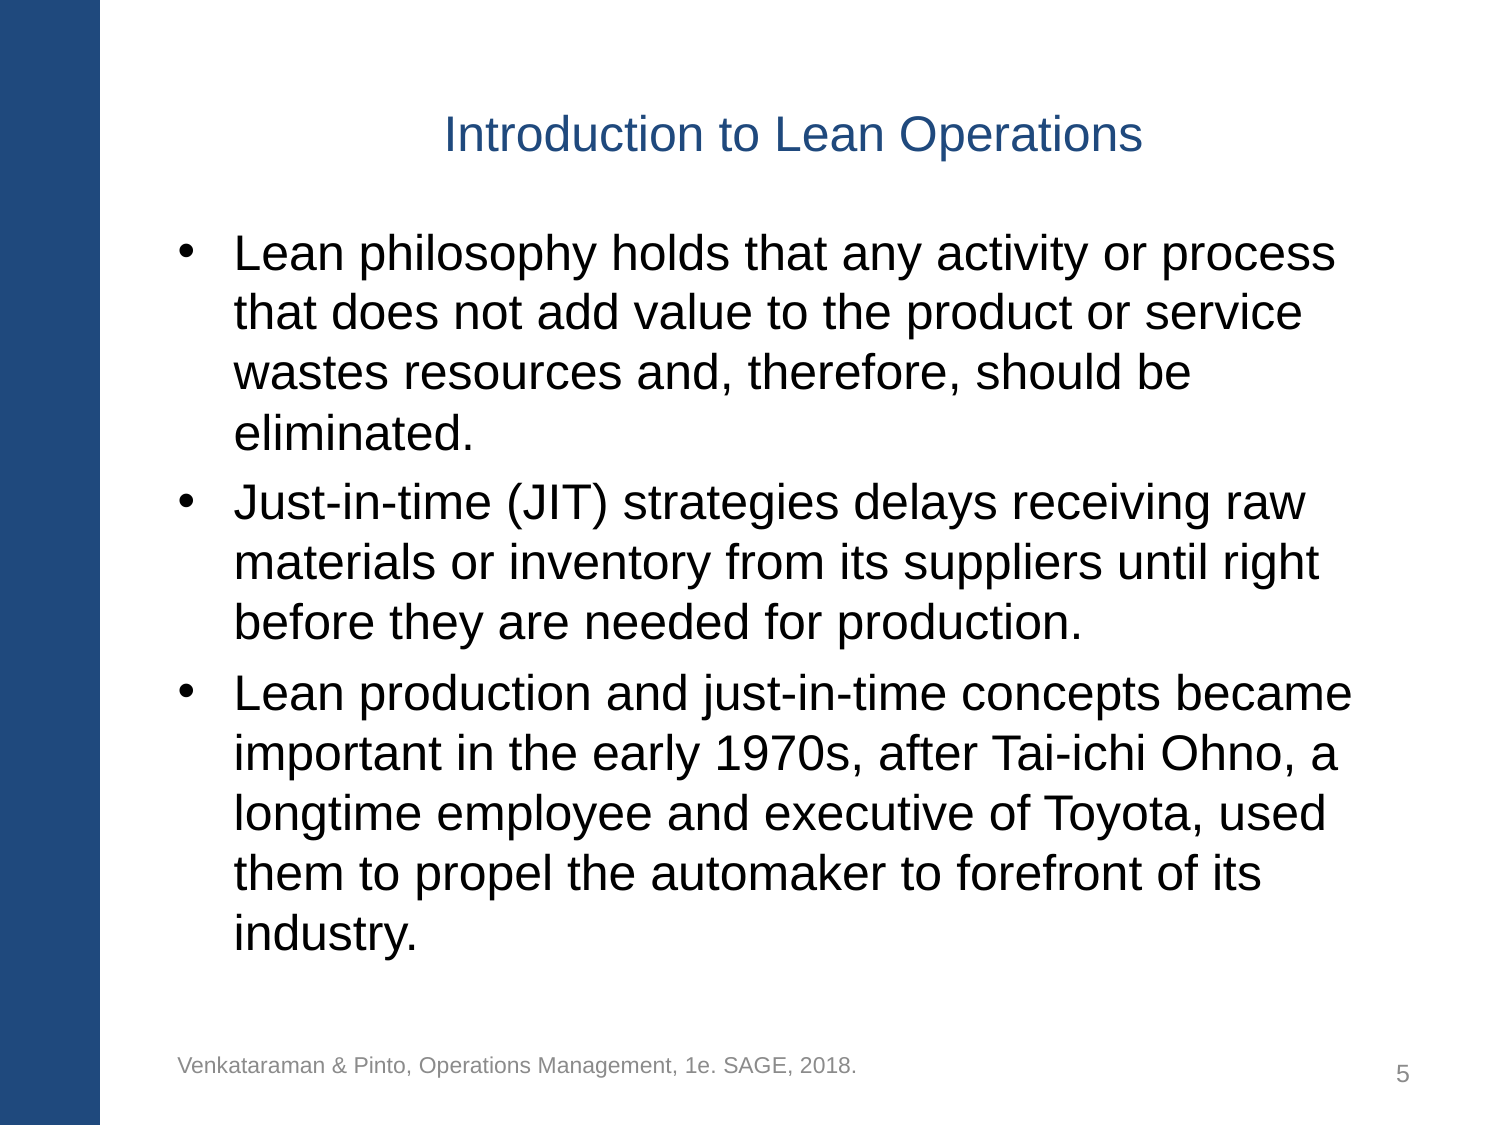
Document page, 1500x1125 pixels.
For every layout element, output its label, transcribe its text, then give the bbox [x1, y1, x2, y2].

title Introduction to Lean Operations [162, 37, 1425, 212]
list Lean philosophy holds that any activity or process that does not add value to the product or service wastes resources and, therefore, should be eliminated. Just-in-time (JIT) strategies delays receiving raw materials or inventory from its suppliers until right before they are needed for production. Lean production and just-in-time concepts became important in the early 1970s, after Tai-ichi Ohno, a longtime employee and executive of Toyota, used them to propel the automaker to forefront of its industry. [162, 212, 1425, 1025]
slide_number 5 [1350, 1042, 1425, 1103]
footer Venkataraman & Pinto, Operations Management, 1e. SAGE, 2018. [162, 1042, 1313, 1103]
